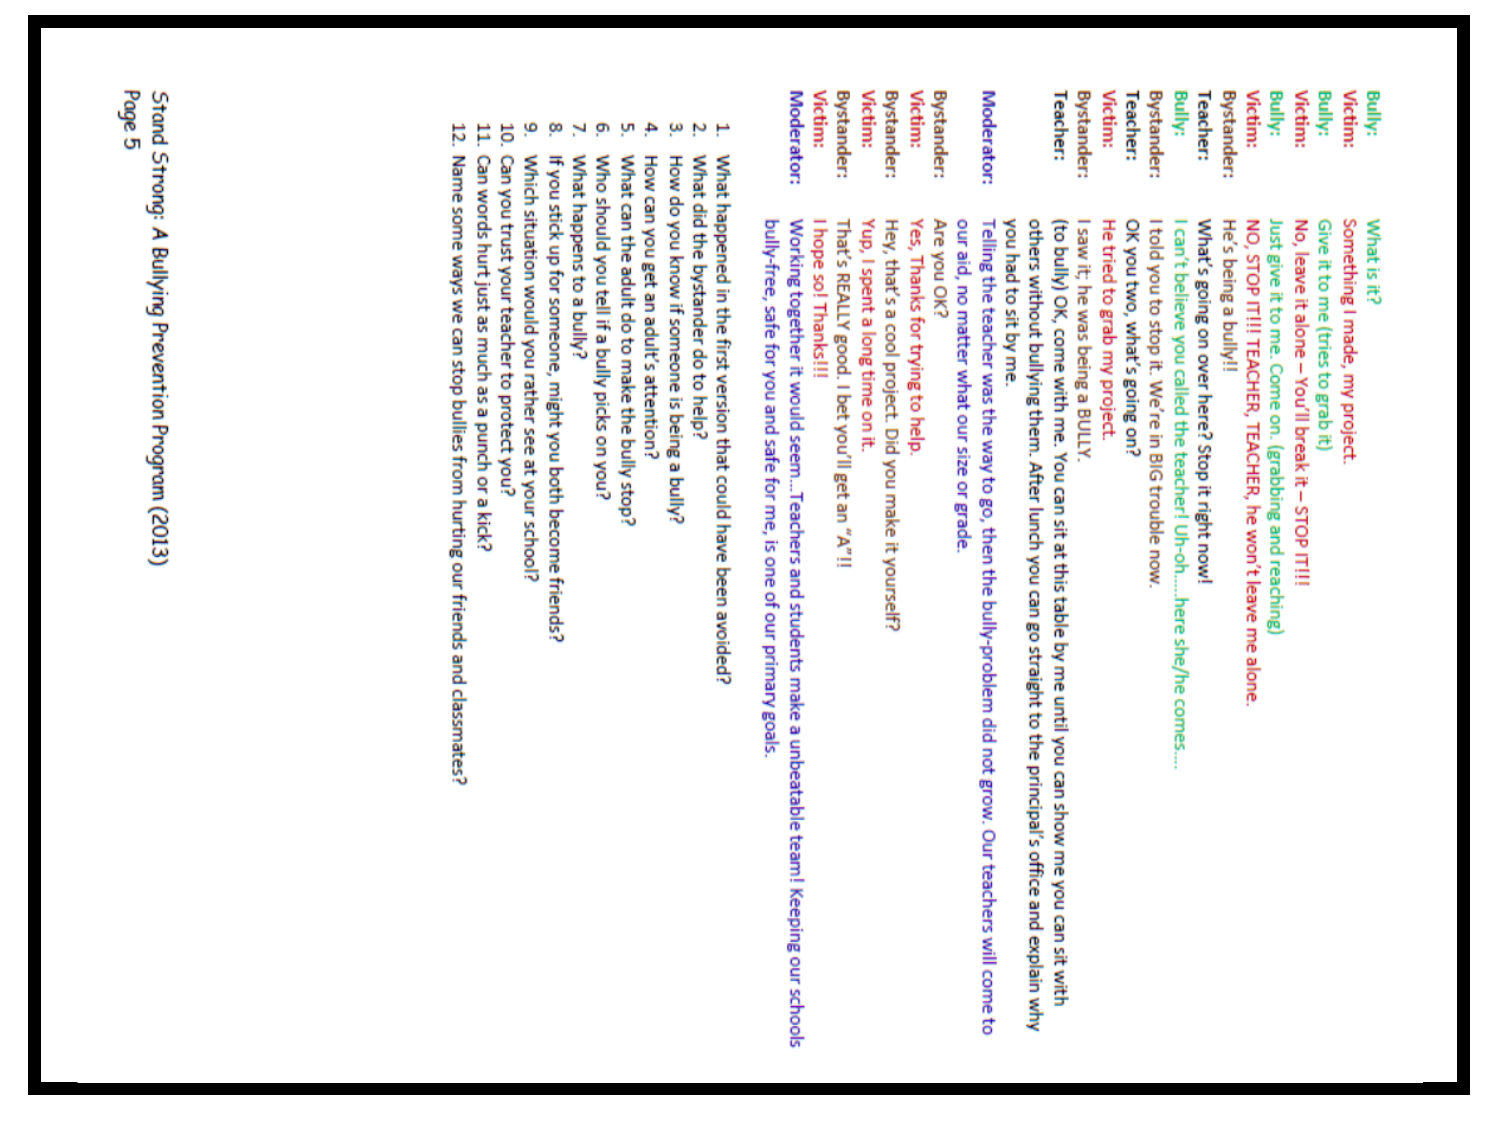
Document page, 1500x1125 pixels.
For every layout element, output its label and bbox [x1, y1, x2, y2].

picture [79, 0, 1423, 1125]
text_box [33, 20, 229, 1090]
text_box [1271, 20, 1465, 1090]
